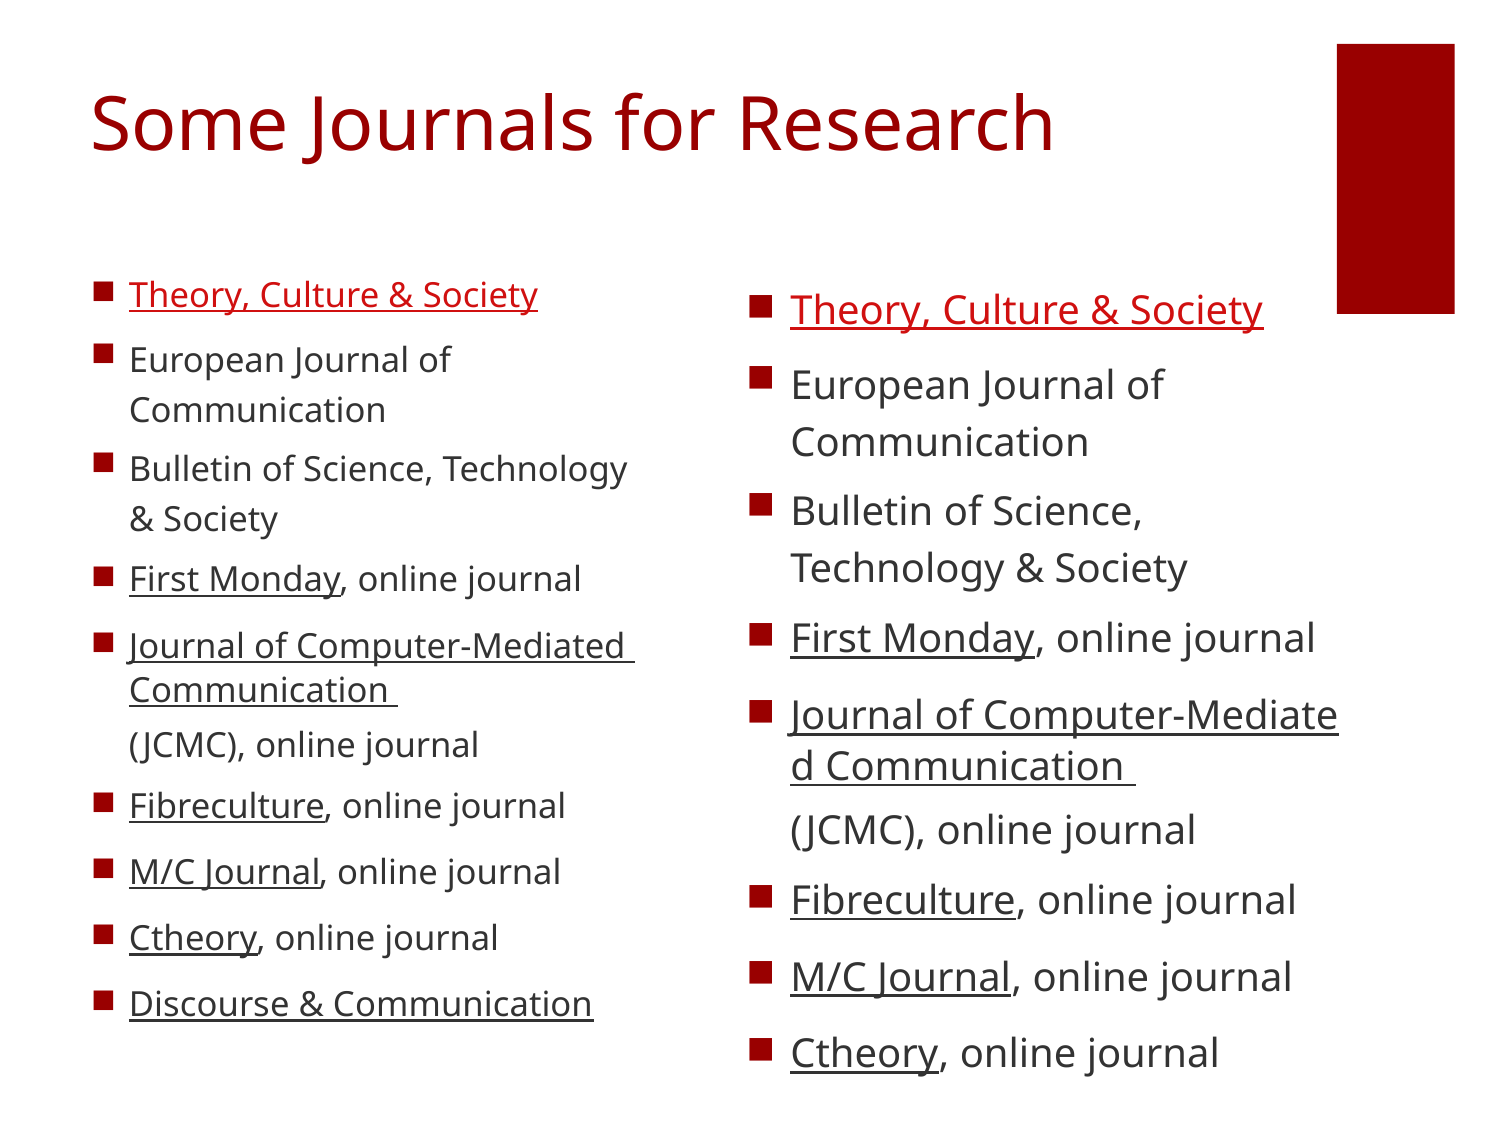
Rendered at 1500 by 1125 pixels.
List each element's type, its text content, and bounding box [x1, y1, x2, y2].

title Some Journals for Research [75, 68, 1288, 256]
list Theory, Culture & Society European Journal of Communication Bulletin of Science, Technology & Society First Monday, online journal Journal of Computer-Mediated Communication (JCMC), online journal Fibreculture, online journal M/C Journal, online journal Ctheory, online journal Discourse & Communication [75, 255, 660, 1039]
list Theory, Culture & Society European Journal of Communication Bulletin of Science, Technology & Society First Monday, online journal Journal of Computer-Mediated Communication (JCMC), online journal Fibreculture, online journal M/C Journal, online journal Ctheory, online journal [730, 265, 1361, 1049]
